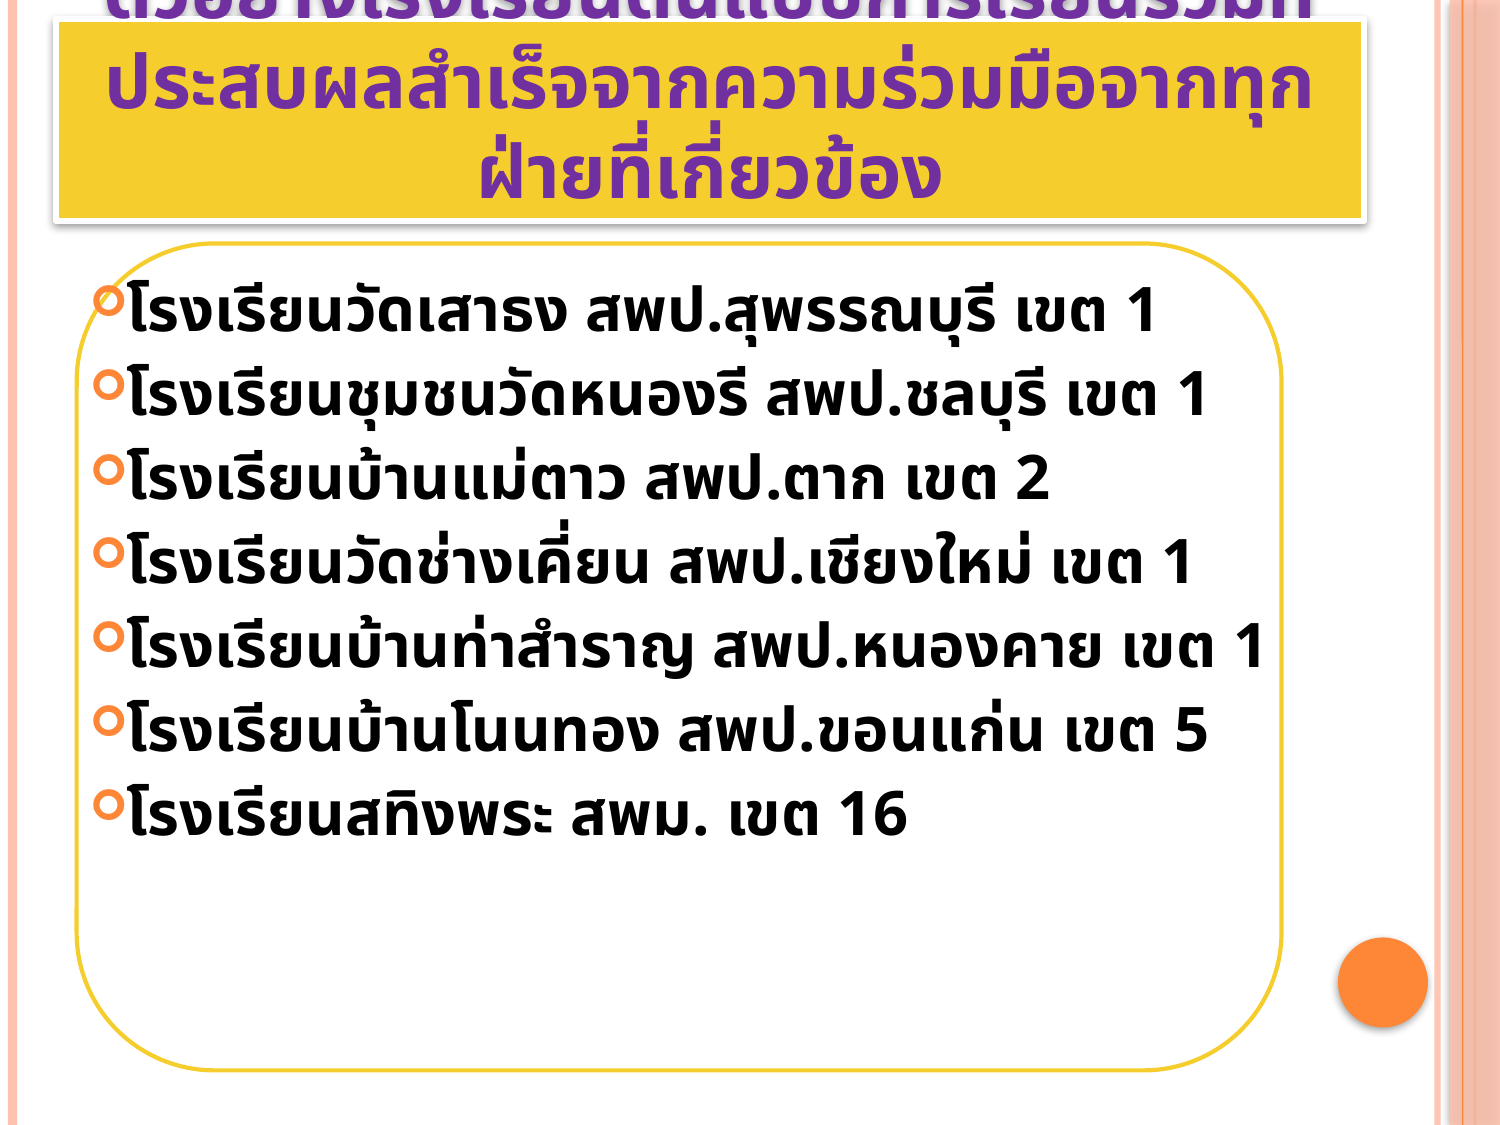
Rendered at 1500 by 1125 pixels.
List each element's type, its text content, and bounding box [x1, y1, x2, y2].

list โรงเรียนวัดเสาธง สพป.สุพรรณบุรี เขต 1 โรงเรียนชุมชนวัดหนองรี สพป.ชลบุรี เขต 1 โรงเรียนบ้านแม่ตาว สพป.ตาก เขต 2 โรงเรียนวัดช่างเคี่ยน สพป.เชียงใหม่ เขต 1 โรงเรียนบ้านท่าสำราญ สพป.หนองคาย เขต 1 โรงเรียนบ้านโนนทอง สพป.ขอนแก่น เขต 5 โรงเรียนสทิงพระ สพม. เขต 16 [75, 262, 1300, 1062]
title ตัวอย่างโรงเรียนต้นแบบการเรียนรวมที่ประสบผลสำเร็จจากความร่วมมือจากทุกฝ่ายที่เกี่ยวข้อง [53, 16, 1367, 224]
text_box [161, 1062, 1197, 1073]
text_box [141, 241, 1217, 262]
